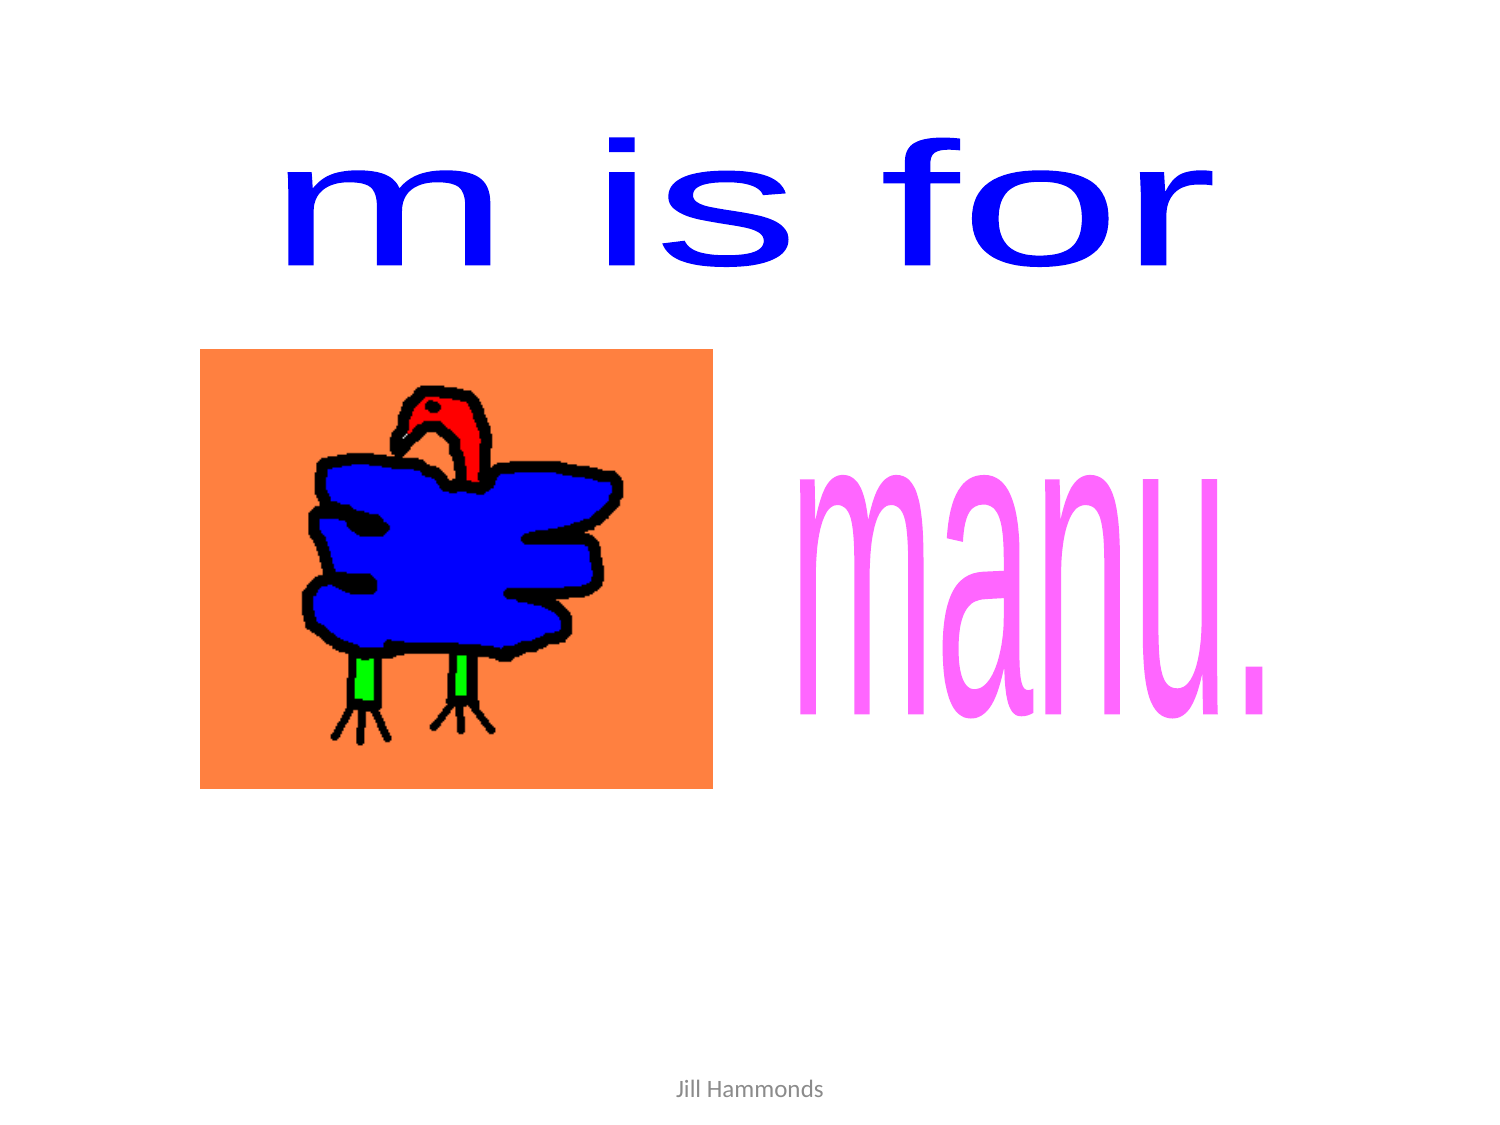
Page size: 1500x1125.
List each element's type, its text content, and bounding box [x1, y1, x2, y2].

footer Jill Hammonds [512, 1042, 988, 1103]
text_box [199, 349, 713, 790]
